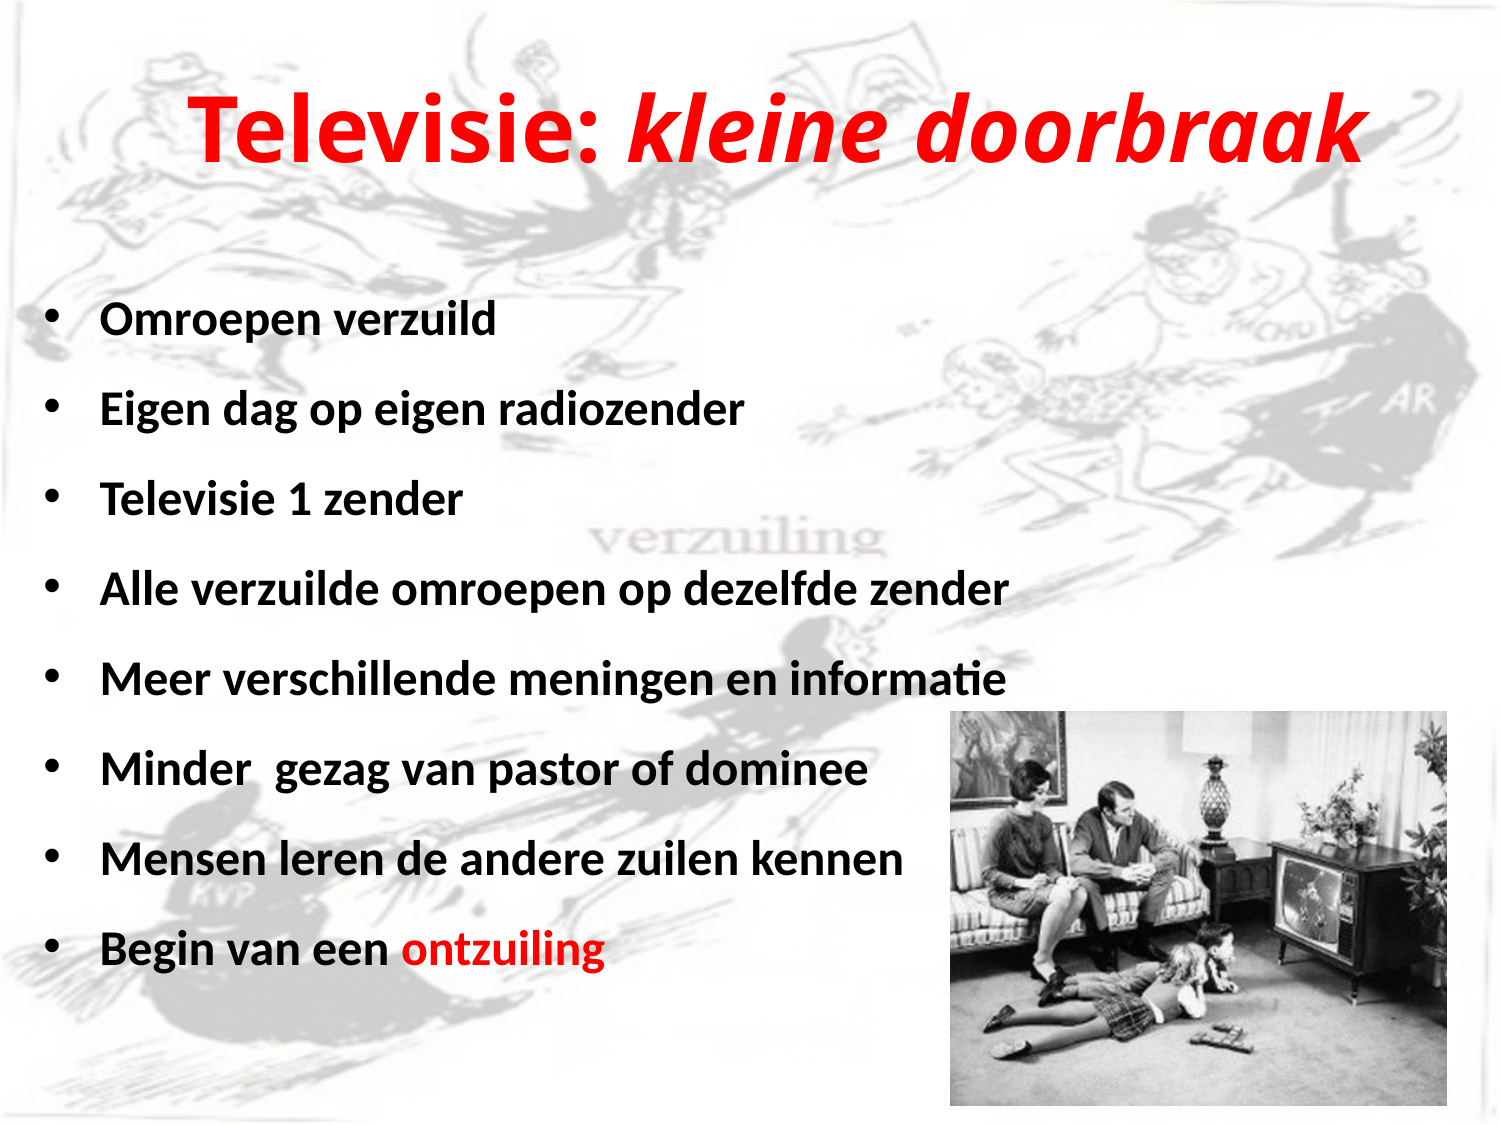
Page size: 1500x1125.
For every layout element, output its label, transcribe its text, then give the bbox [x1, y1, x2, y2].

title Televisie: kleine doorbraak [71, 30, 1483, 221]
text_box Omroepen verzuild Eigen dag op eigen radiozender Televisie 1 zender Alle verzuilde omroepen op dezelfde zender Meer verschillende meningen en informatie Minder gezag van pastor of dominee Mensen leren de andere zuilen kennen Begin van een ontzuiling [28, 247, 1140, 983]
picture [950, 711, 1448, 1107]
